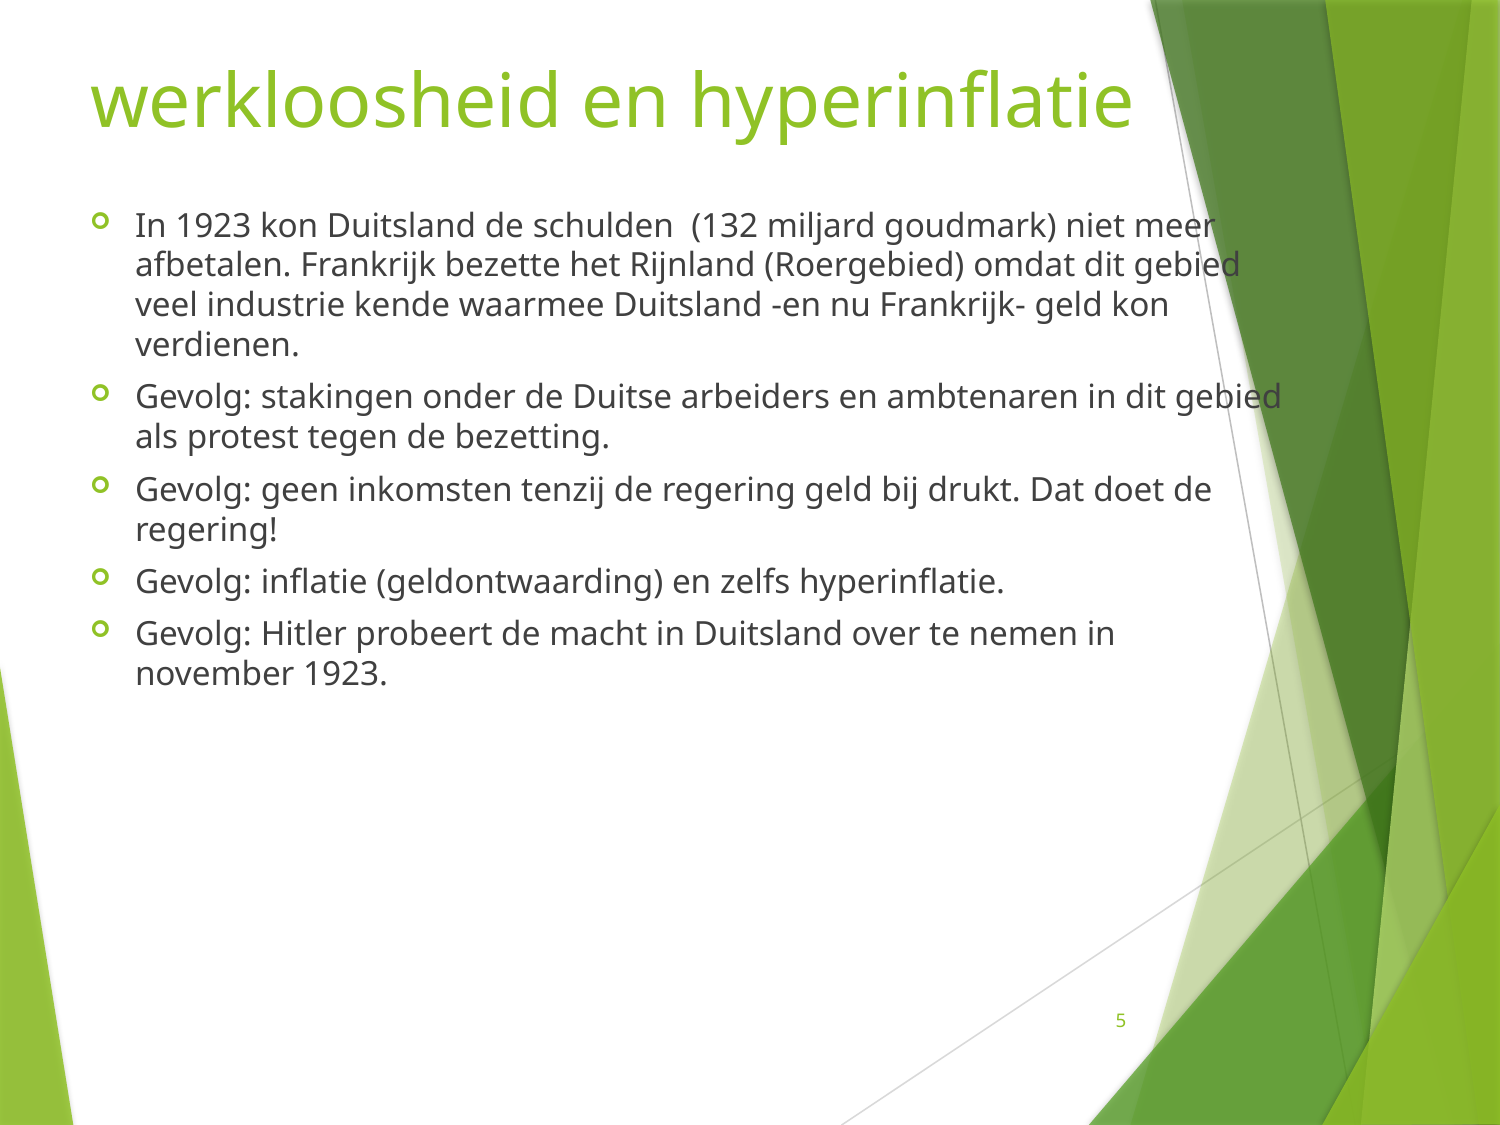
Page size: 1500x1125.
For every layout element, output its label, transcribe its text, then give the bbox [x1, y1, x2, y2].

title werkloosheid en hyperinflatie [75, 45, 1300, 161]
slide_number 5 [1057, 991, 1142, 1051]
list In 1923 kon Duitsland de schulden (132 miljard goudmark) niet meer afbetalen. Frankrijk bezette het Rijnland (Roergebied) omdat dit gebied veel industrie kende waarmee Duitsland -en nu Frankrijk- geld kon verdienen. Gevolg: stakingen onder de Duitse arbeiders en ambtenaren in dit gebied als protest tegen de bezetting. Gevolg: geen inkomsten tenzij de regering geld bij drukt. Dat doet de regering! Gevolg: inflatie (geldontwaarding) en zelfs hyperinflatie. Gevolg: Hitler probeert de macht in Duitsland over te nemen in november 1923. [75, 196, 1300, 1062]
